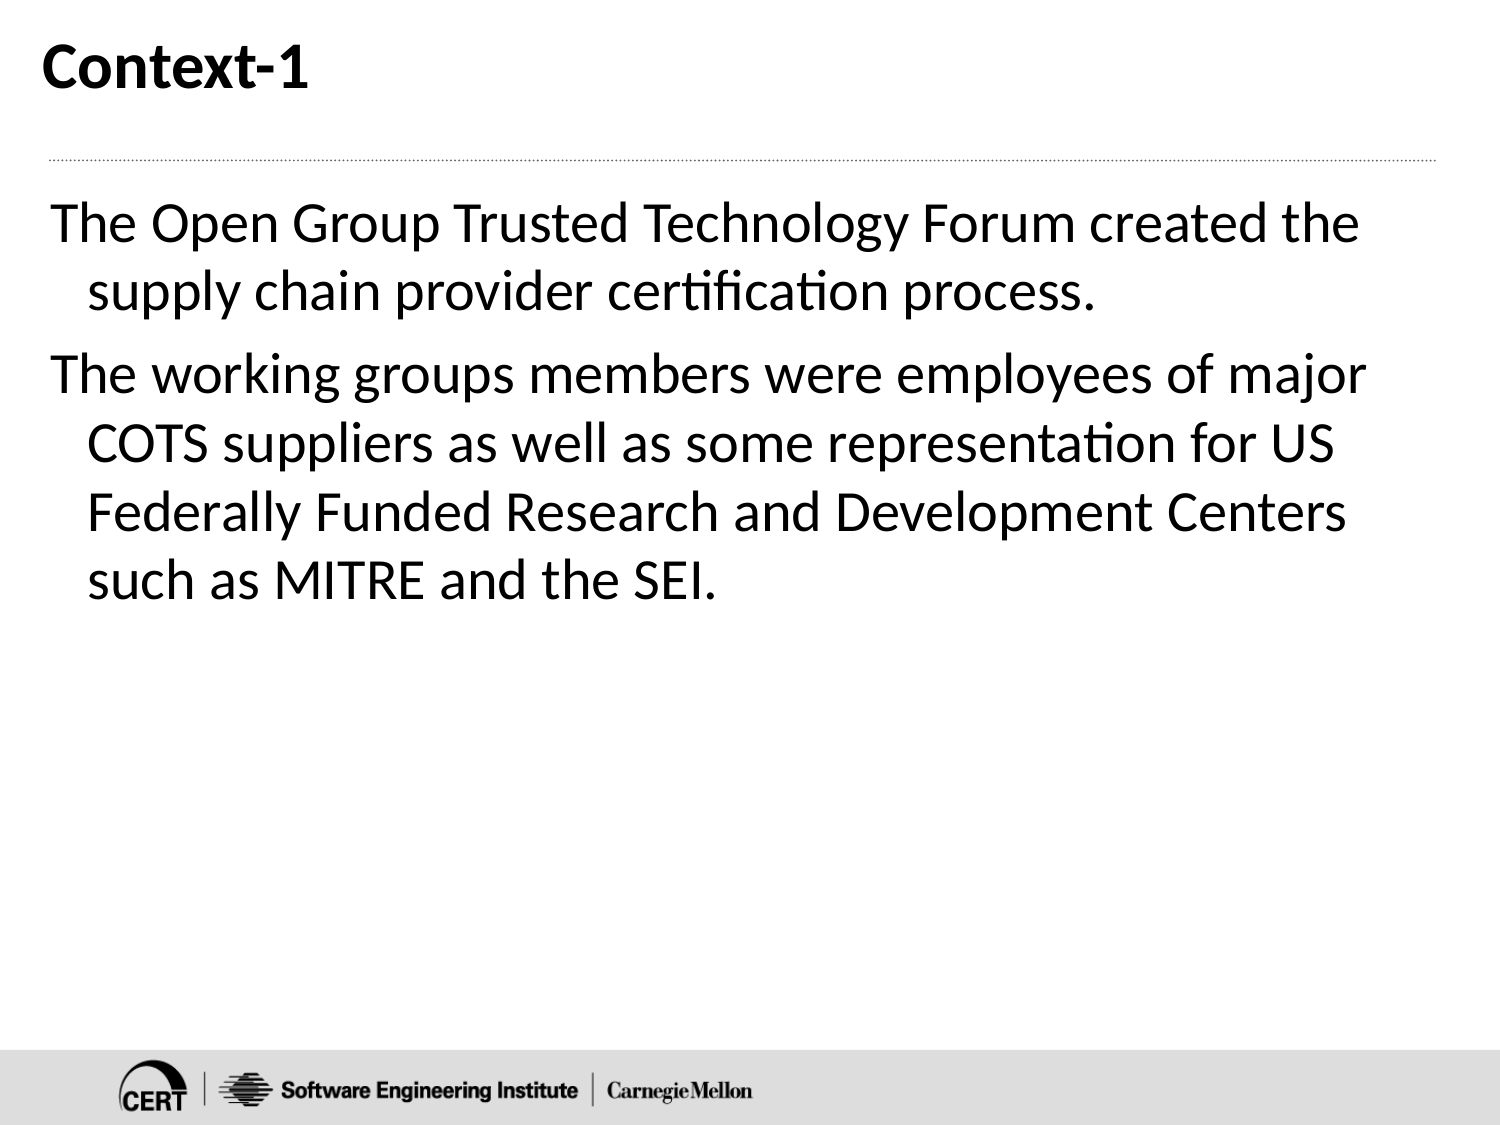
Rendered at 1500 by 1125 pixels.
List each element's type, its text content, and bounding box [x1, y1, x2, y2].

title Context-1 [42, 37, 1434, 155]
list The Open Group Trusted Technology Forum created the supply chain provider certification process. The working groups members were employees of major COTS suppliers as well as some representation for US Federally Funded Research and Development Centers such as MITRE and the SEI. [49, 187, 1438, 1001]
picture [102, 1056, 765, 1117]
